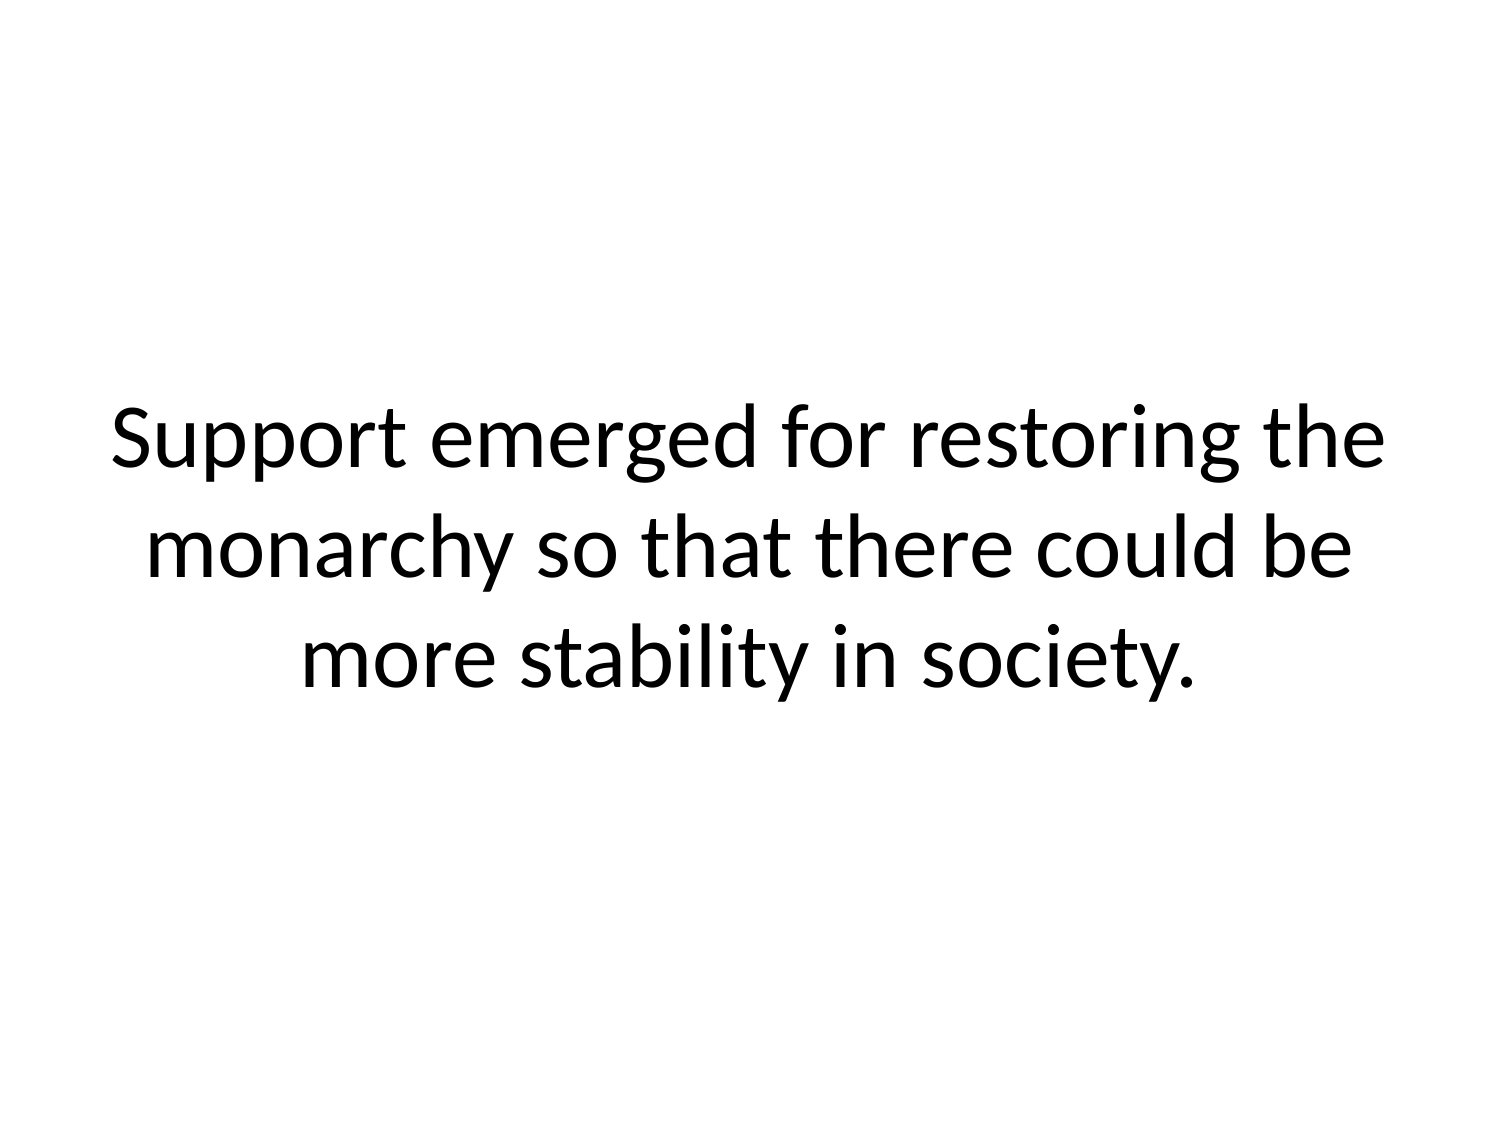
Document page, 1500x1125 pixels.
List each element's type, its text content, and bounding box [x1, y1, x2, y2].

title Support emerged for restoring the monarchy so that there could be more stability in society. [74, 44, 1426, 1038]
